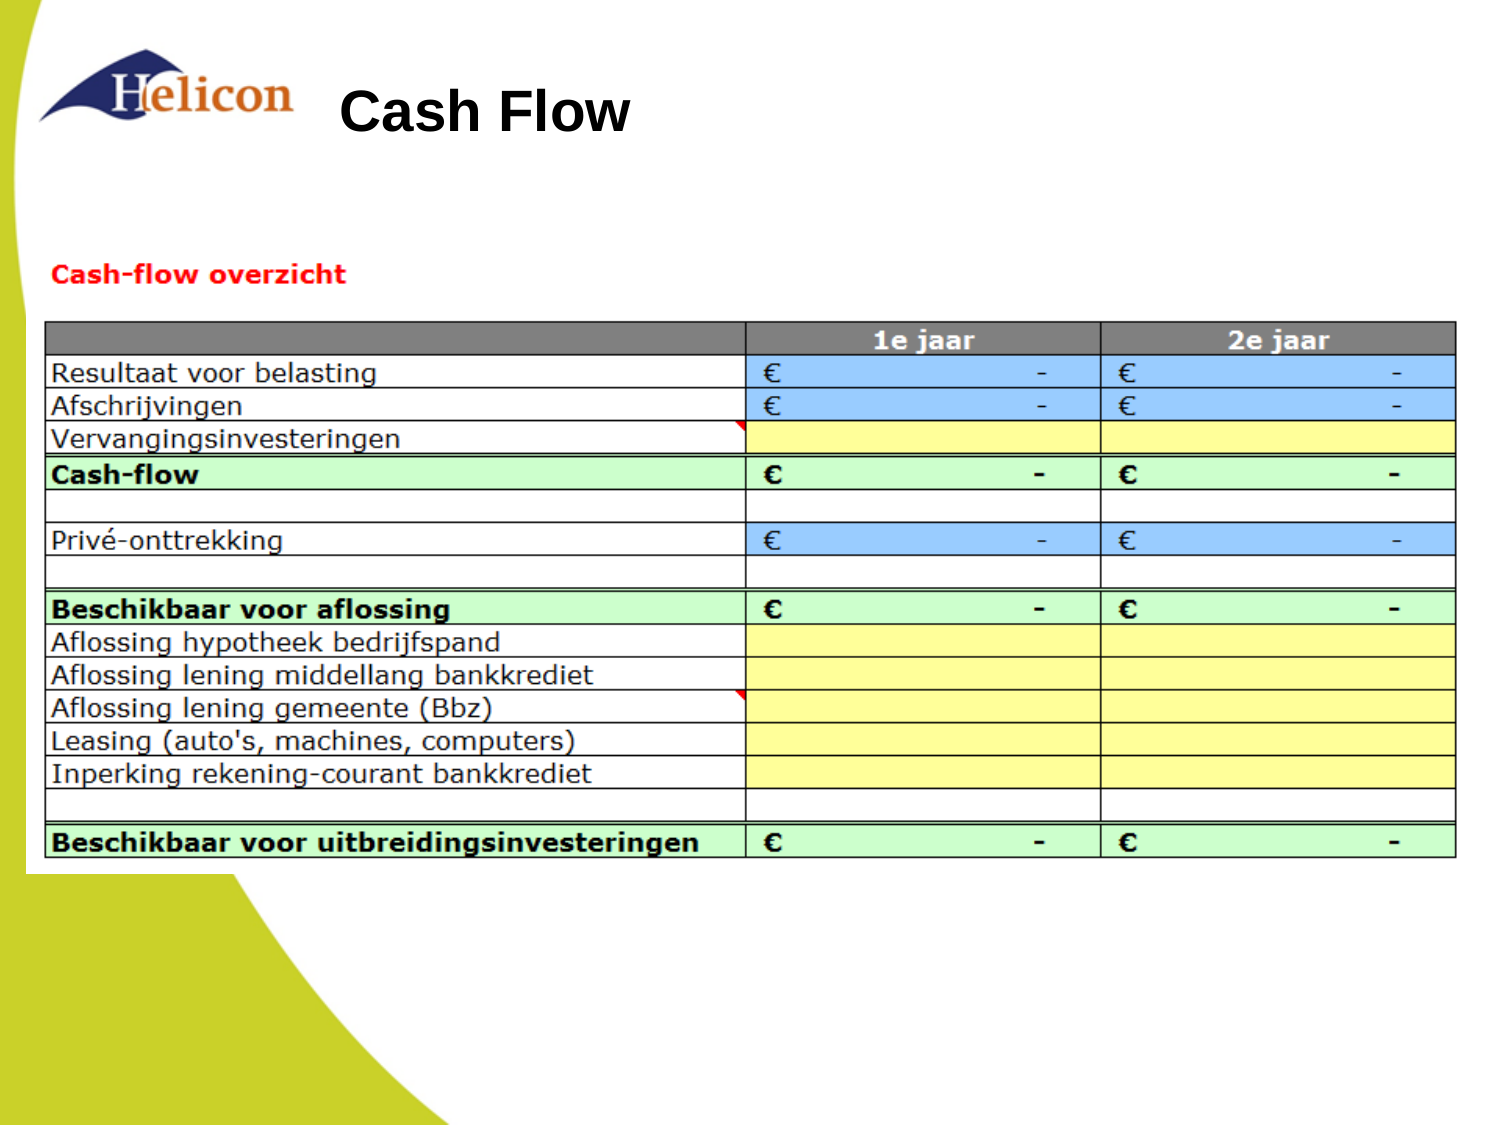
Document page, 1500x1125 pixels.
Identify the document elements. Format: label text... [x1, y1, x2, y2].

picture [0, 0, 1500, 1125]
title Cash Flow [324, 54, 1415, 161]
